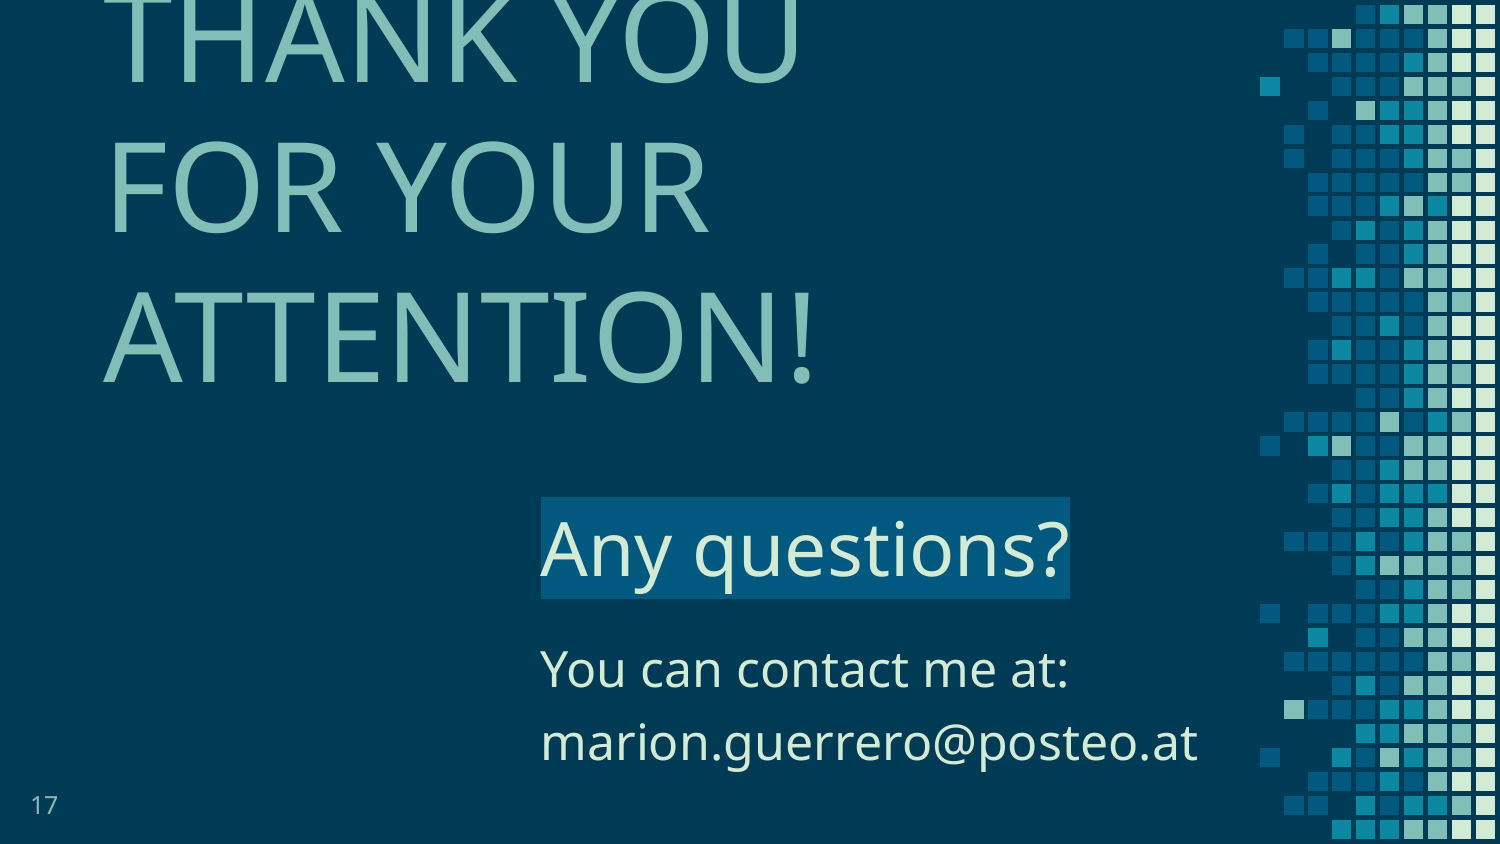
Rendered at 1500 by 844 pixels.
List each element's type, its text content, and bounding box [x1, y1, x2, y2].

picture [105, 0, 171, 81]
list You can contact me at: marion.guerrero@posteo.at [525, 622, 1324, 844]
picture [728, 0, 795, 83]
picture [176, 142, 257, 232]
picture [185, 0, 252, 81]
subtitle Any questions? [525, 486, 1324, 616]
picture [452, 142, 533, 232]
picture [646, 143, 707, 231]
picture [358, 0, 427, 81]
picture [116, 143, 164, 231]
picture [266, 0, 343, 81]
title THANK YOU FOR YOUR ATTENTION! [88, 232, 1064, 423]
picture [453, 0, 515, 81]
picture [279, 143, 340, 231]
picture [626, 0, 707, 83]
picture [377, 143, 445, 231]
picture [555, 0, 616, 81]
picture [554, 143, 621, 232]
slide_number 17 [15, 774, 105, 839]
